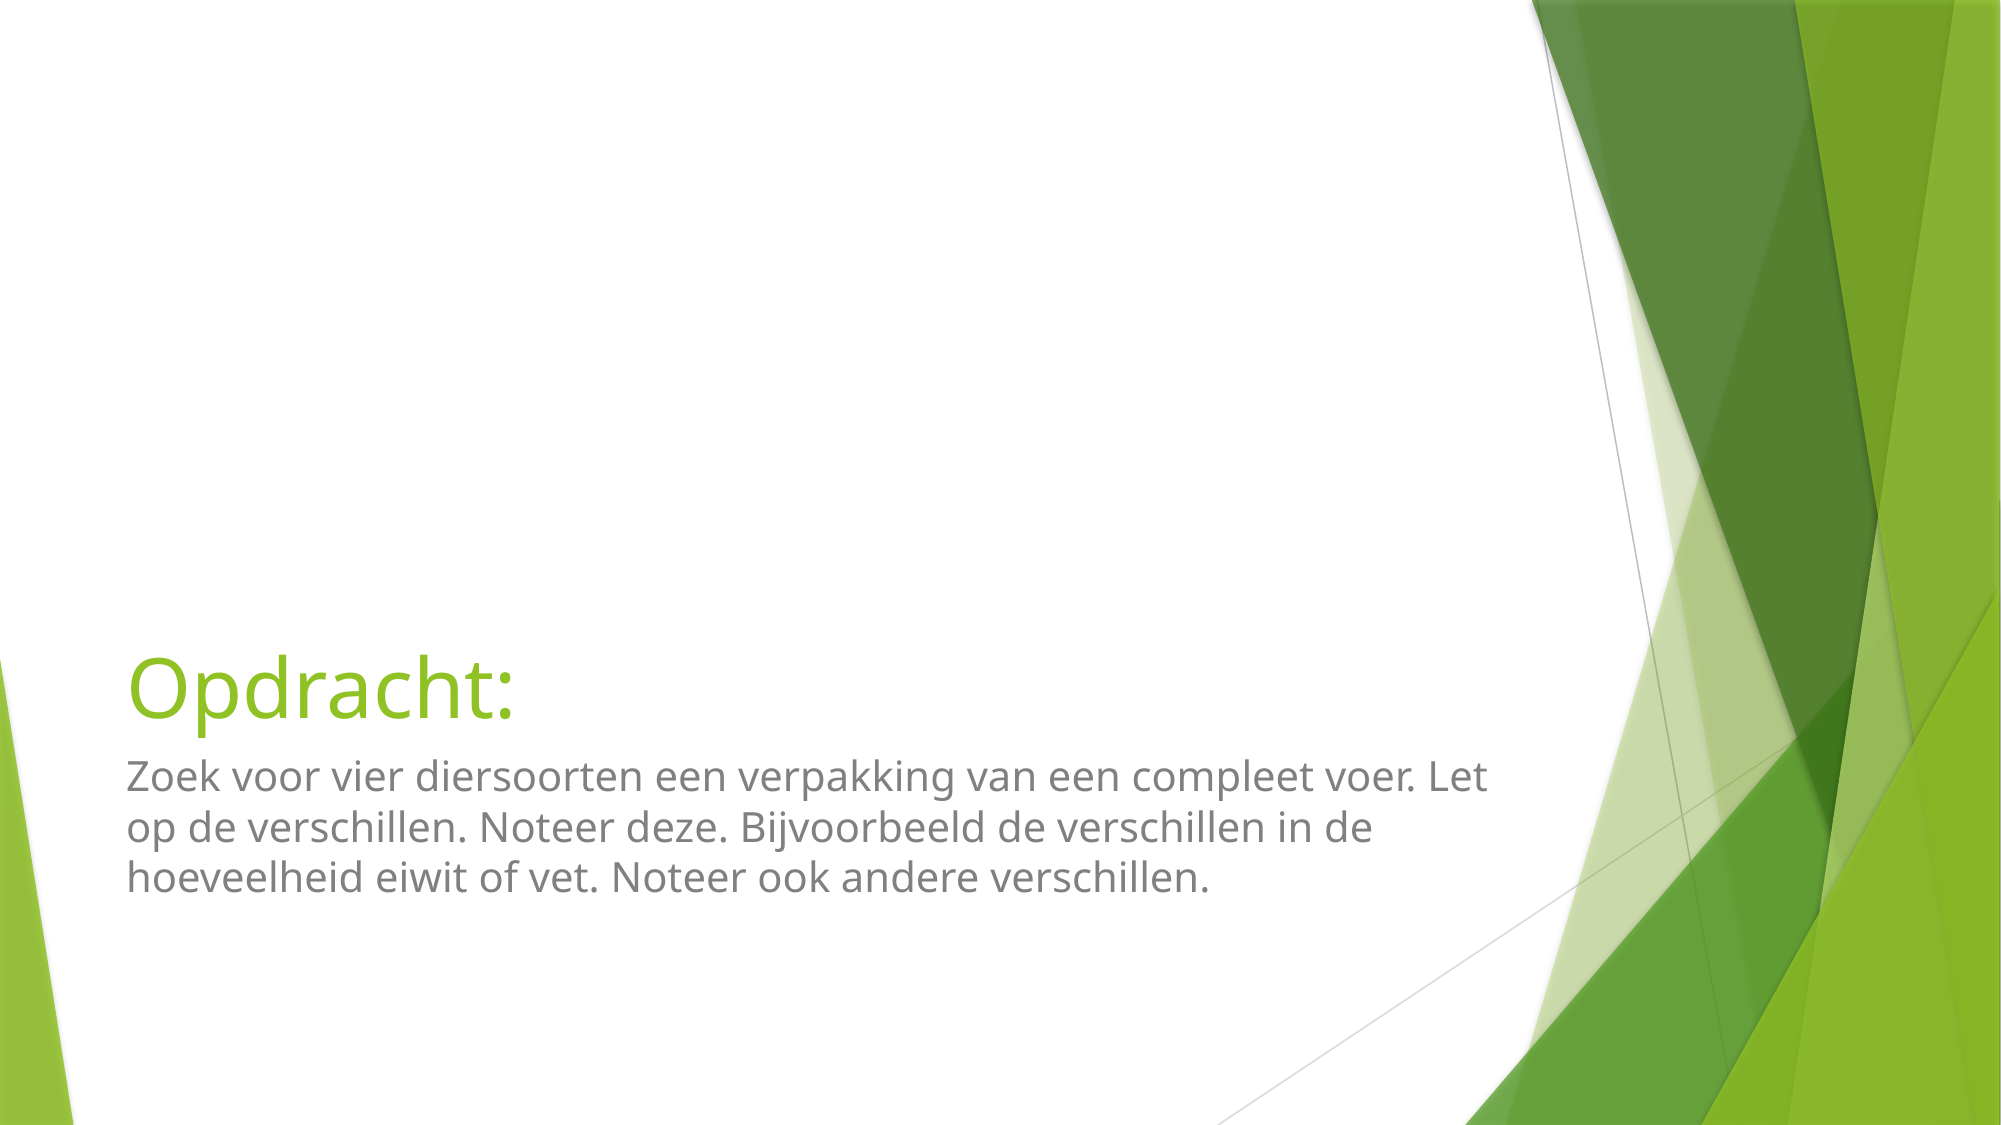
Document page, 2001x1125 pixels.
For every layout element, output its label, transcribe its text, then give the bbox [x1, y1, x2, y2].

list Zoek voor vier diersoorten een verpakking van een compleet voer. Let op de verschillen. Noteer deze. Bijvoorbeeld de verschillen in de hoeveelheid eiwit of vet. Noteer ook andere verschillen. [111, 742, 1522, 971]
title Opdracht: [111, 443, 1522, 742]
